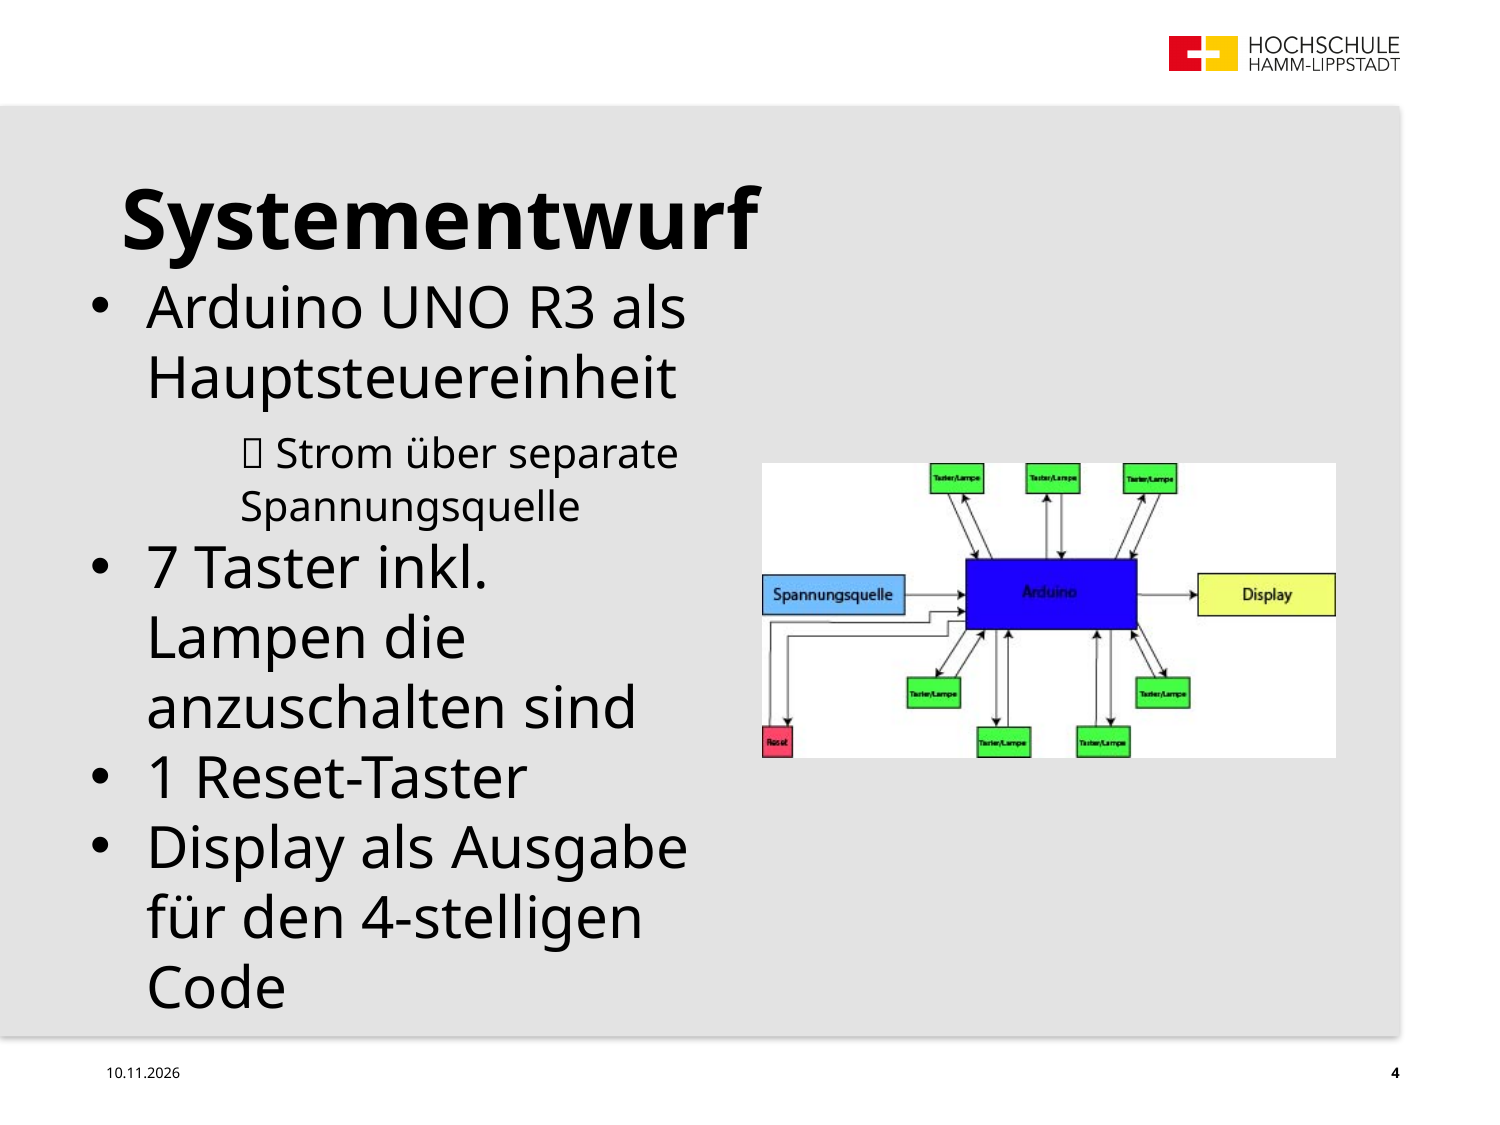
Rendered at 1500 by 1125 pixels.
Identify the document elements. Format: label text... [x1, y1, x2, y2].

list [762, 463, 1336, 758]
slide_number 4 [1049, 1065, 1400, 1084]
picture [1169, 36, 1400, 71]
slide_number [106, 1065, 457, 1084]
title Systementwurf [106, 122, 1366, 310]
list Arduino UNO R3 als Hauptsteuereinheit  Strom über separate Spannungsquelle 7 Taster inkl. Lampen die anzuschalten sind 1 Reset-Taster Display als Ausgabe für den 4-stelligen Code [75, 262, 738, 1005]
